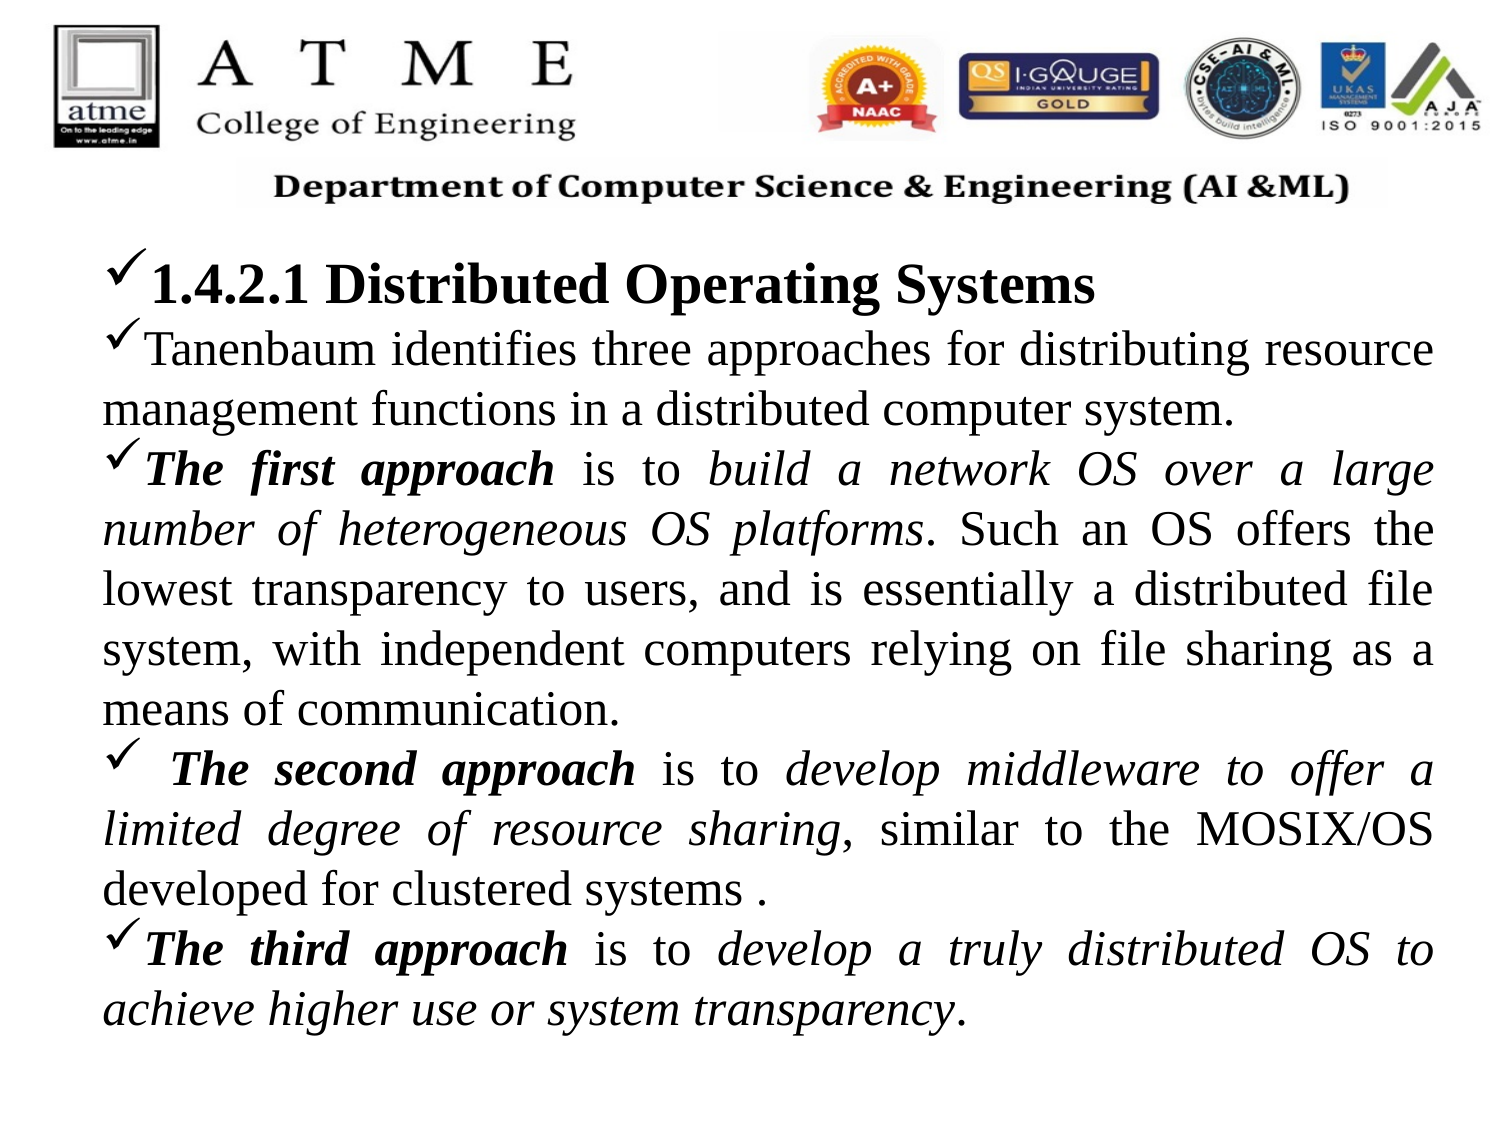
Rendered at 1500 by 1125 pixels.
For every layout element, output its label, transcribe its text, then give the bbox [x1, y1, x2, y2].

picture [24, 0, 1500, 226]
text_box 1.4.2.1 Distributed Operating Systems Tanenbaum identifies three approaches for distributing resource management functions in a distributed computer system. The first approach is to build a network OS over a large number of heterogeneous OS platforms. Such an OS offers the lowest transparency to users, and is essentially a distributed file system, with independent computers relying on file sharing as a means of communication. The second approach is to develop middleware to offer a limited degree of resource sharing, similar to the MOSIX/OS developed for clustered systems . The third approach is to develop a truly distributed OS to achieve higher use or system transparency. [87, 237, 1450, 1043]
